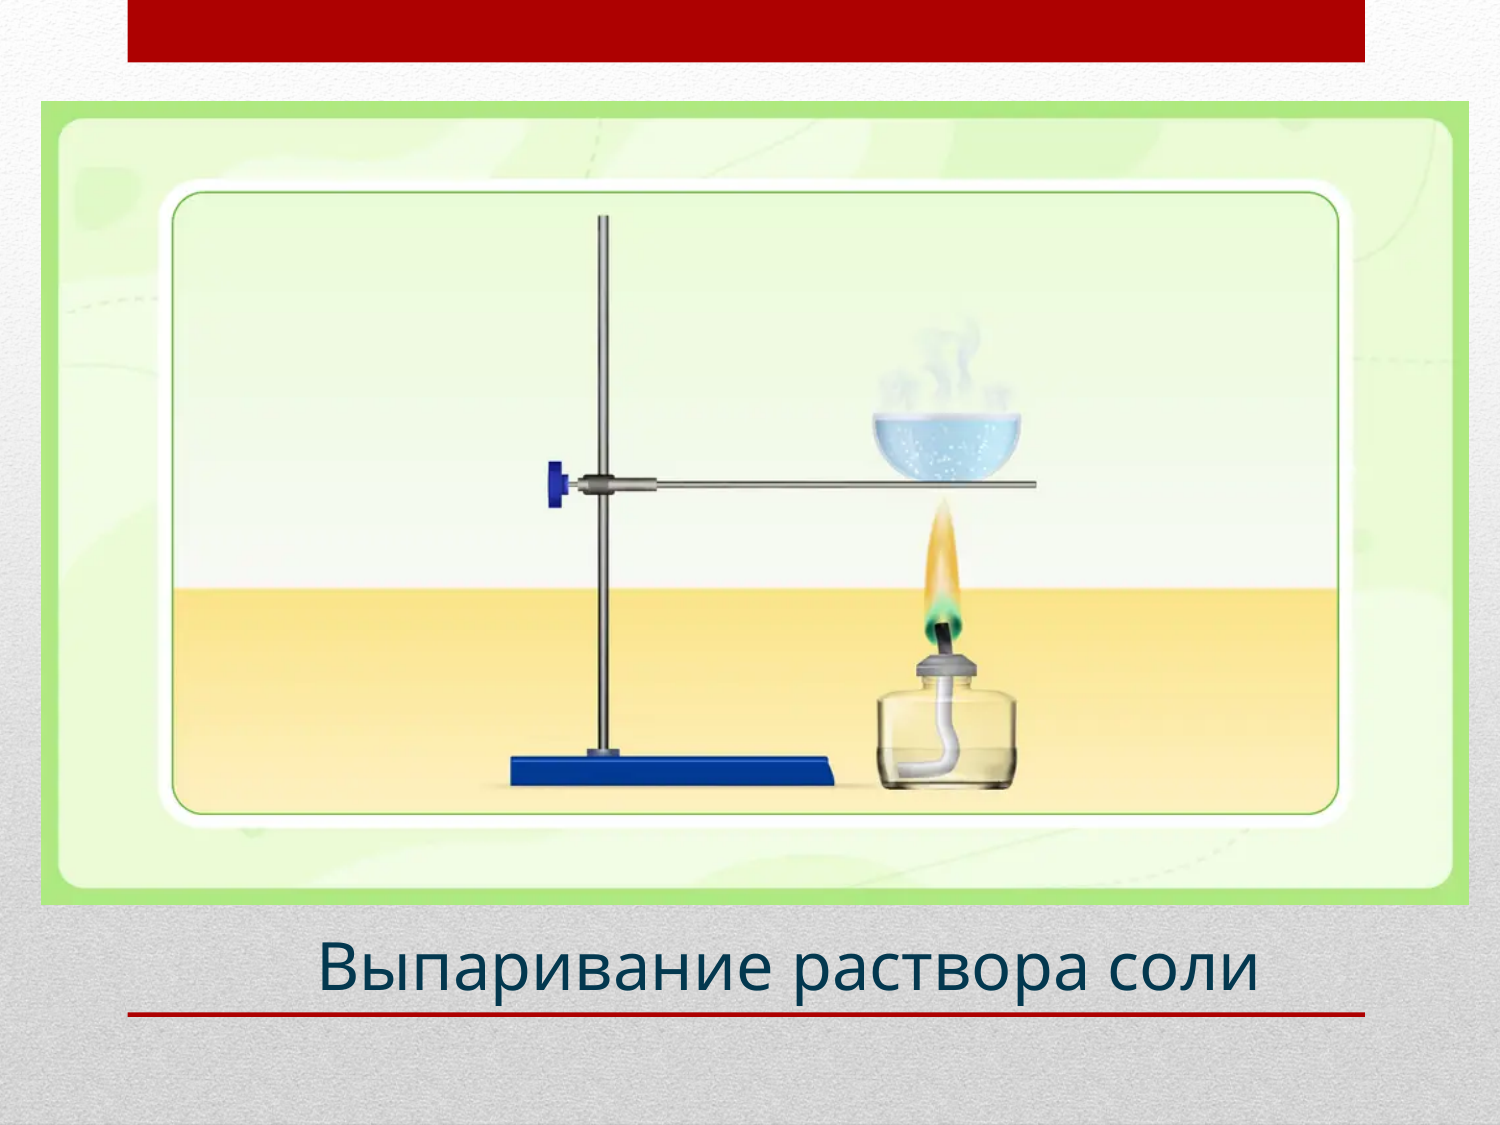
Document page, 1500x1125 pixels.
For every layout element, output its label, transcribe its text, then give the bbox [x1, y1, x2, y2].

title Выпаривание раствора соли [242, 916, 1355, 1012]
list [40, 100, 1469, 906]
